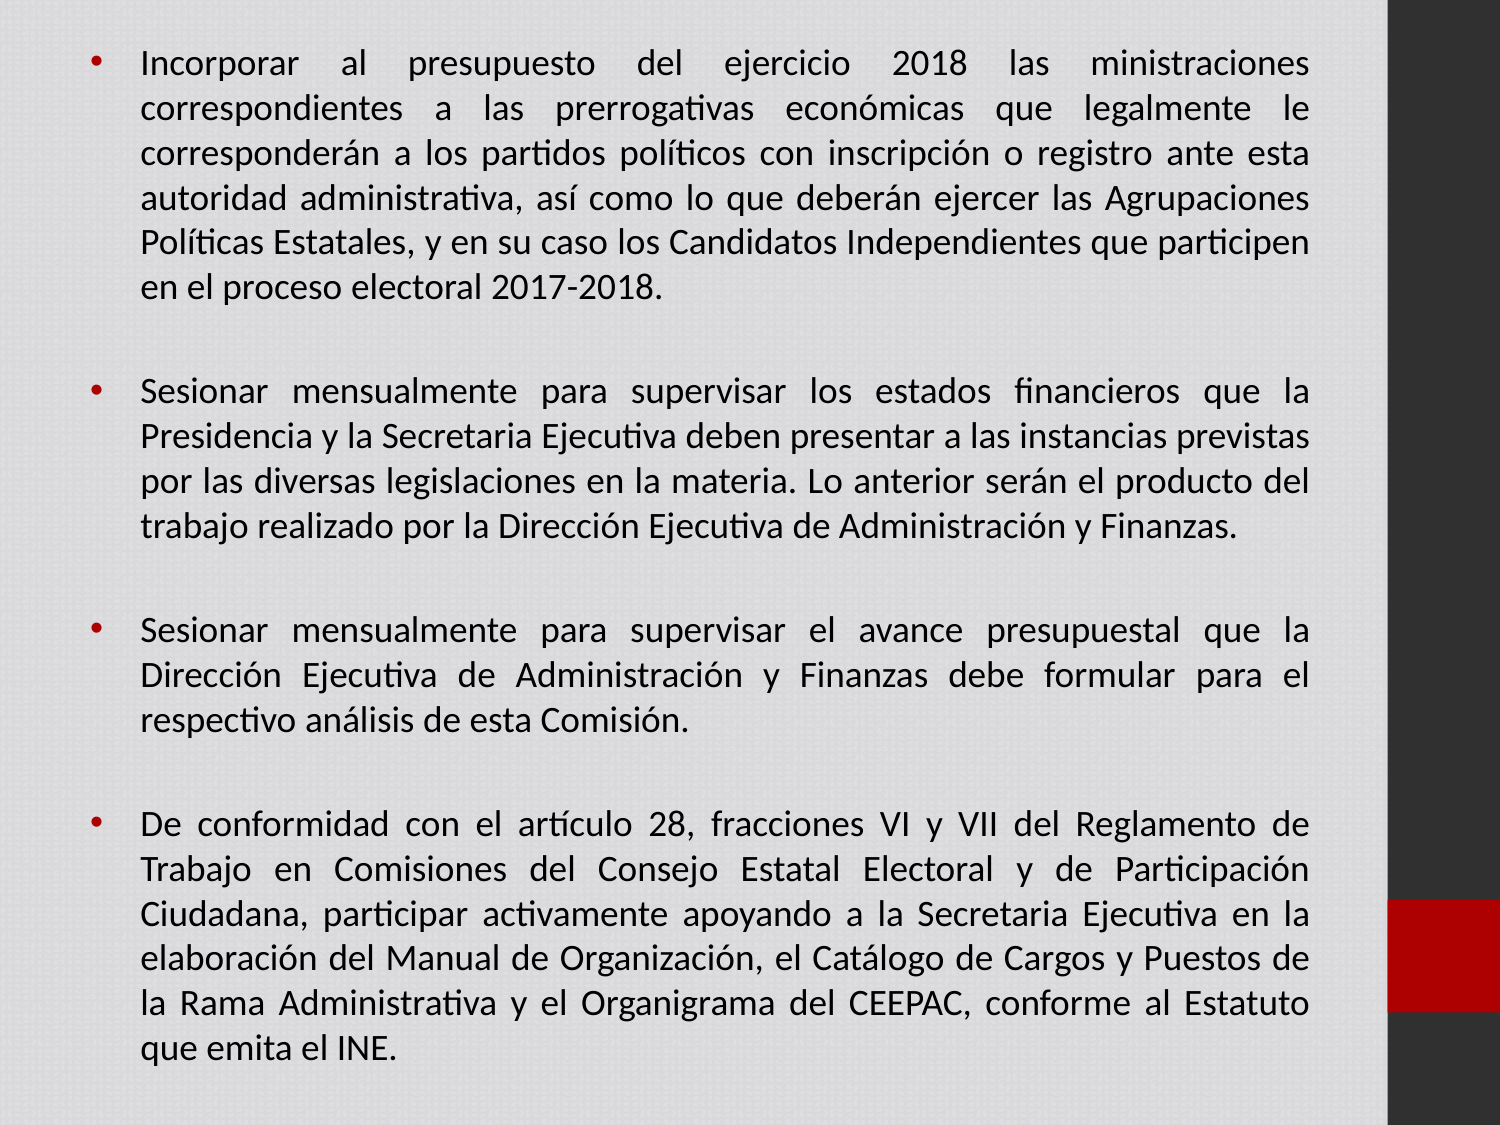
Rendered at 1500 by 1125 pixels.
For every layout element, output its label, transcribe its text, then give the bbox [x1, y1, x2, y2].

list Incorporar al presupuesto del ejercicio 2018 las ministraciones correspondientes a las prerrogativas económicas que legalmente le corresponderán a los partidos políticos con inscripción o registro ante esta autoridad administrativa, así como lo que deberán ejercer las Agrupaciones Políticas Estatales, y en su caso los Candidatos Independientes que participen en el proceso electoral 2017-2018. Sesionar mensualmente para supervisar los estados financieros que la Presidencia y la Secretaria Ejecutiva deben presentar a las instancias previstas por las diversas legislaciones en la materia. Lo anterior serán el producto del trabajo realizado por la Dirección Ejecutiva de Administración y Finanzas. Sesionar mensualmente para supervisar el avance presupuestal que la Dirección Ejecutiva de Administración y Finanzas debe formular para el respectivo análisis de esta Comisión. De conformidad con el artículo 28, fracciones VI y VII del Reglamento de Trabajo en Comisiones del Consejo Estatal Electoral y de Participación Ciudadana, participar activamente apoyando a la Secretaria Ejecutiva en la elaboración del Manual de Organización, el Catálogo de Cargos y Puestos de la Rama Administrativa y el Organigrama del CEEPAC, conforme al Estatuto que emita el INE. [75, 30, 1325, 1106]
